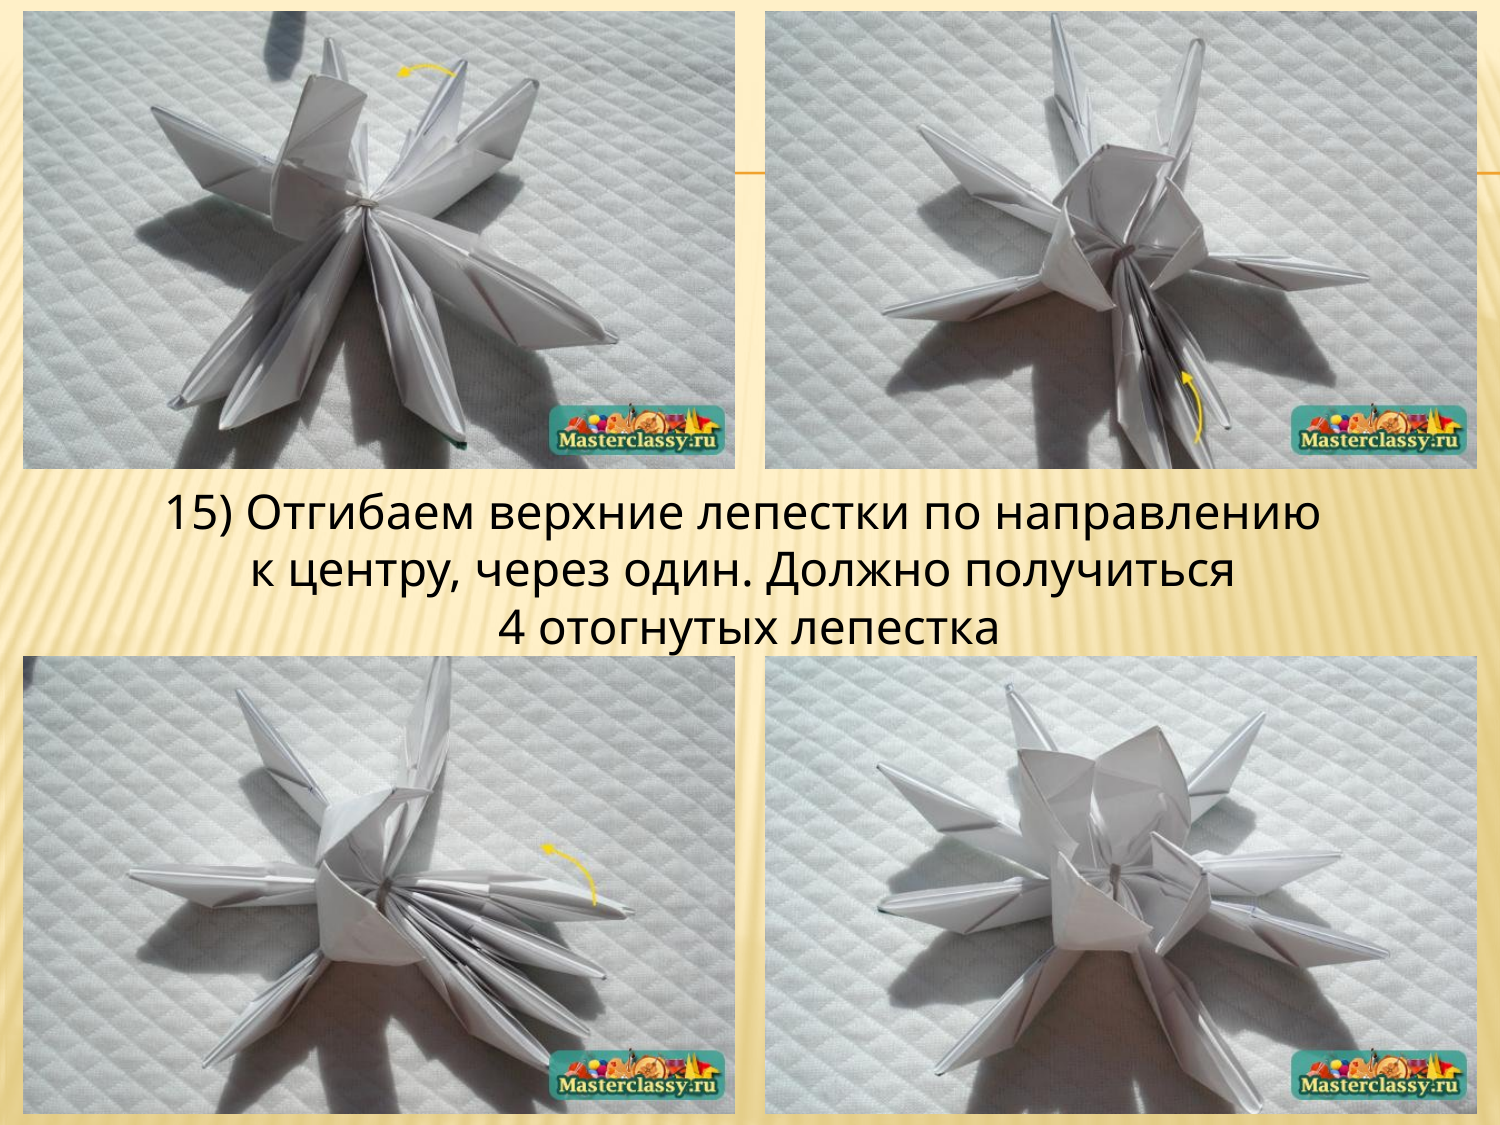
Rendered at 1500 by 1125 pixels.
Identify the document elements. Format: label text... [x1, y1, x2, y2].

picture [764, 11, 1477, 469]
text_box 15) Отгибаем верхние лепестки по направлению к центру, через один. Должно получиться 4 отогнутых лепестка [0, 481, 1500, 654]
picture [764, 655, 1477, 1114]
picture [23, 11, 736, 469]
picture [23, 655, 736, 1114]
